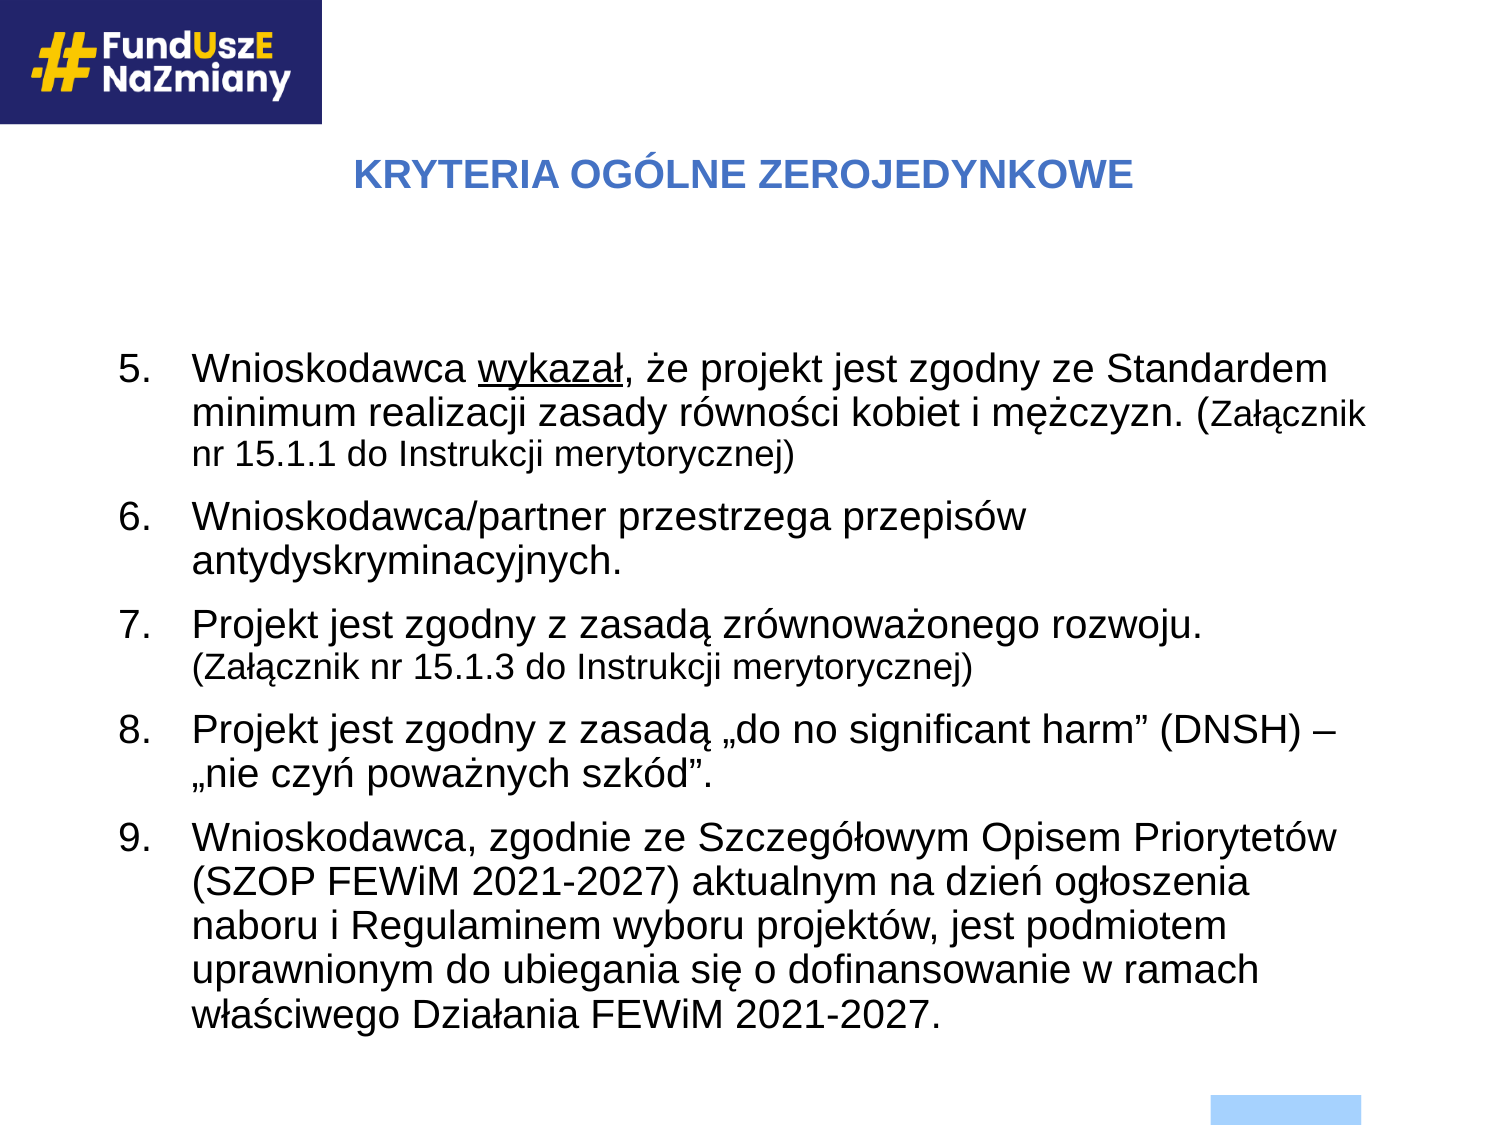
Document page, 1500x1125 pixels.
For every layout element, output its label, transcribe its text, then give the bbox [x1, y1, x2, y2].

picture [0, 0, 1500, 1125]
list KRYTERIA OGÓLNE ZEROJEDYNKOWE Wnioskodawca wykazał, że projekt jest zgodny ze Standardem minimum realizacji zasady równości kobiet i mężczyzn. (Załącznik nr 15.1.1 do Instrukcji merytorycznej) Wnioskodawca/partner przestrzega przepisów antydyskryminacyjnych. Projekt jest zgodny z zasadą zrównoważonego rozwoju. (Załącznik nr 15.1.3 do Instrukcji merytorycznej) Projekt jest zgodny z zasadą „do no significant harm” (DNSH) – „nie czyń poważnych szkód”. Wnioskodawca, zgodnie ze Szczegółowym Opisem Priorytetów (SZOP FEWiM 2021-2027) aktualnym na dzień ogłoszenia naboru i Regulaminem wyboru projektów, jest podmiotem uprawnionym do ubiegania się o dofinansowanie w ramach właściwego Działania FEWiM 2021-2027. [103, 145, 1397, 1047]
